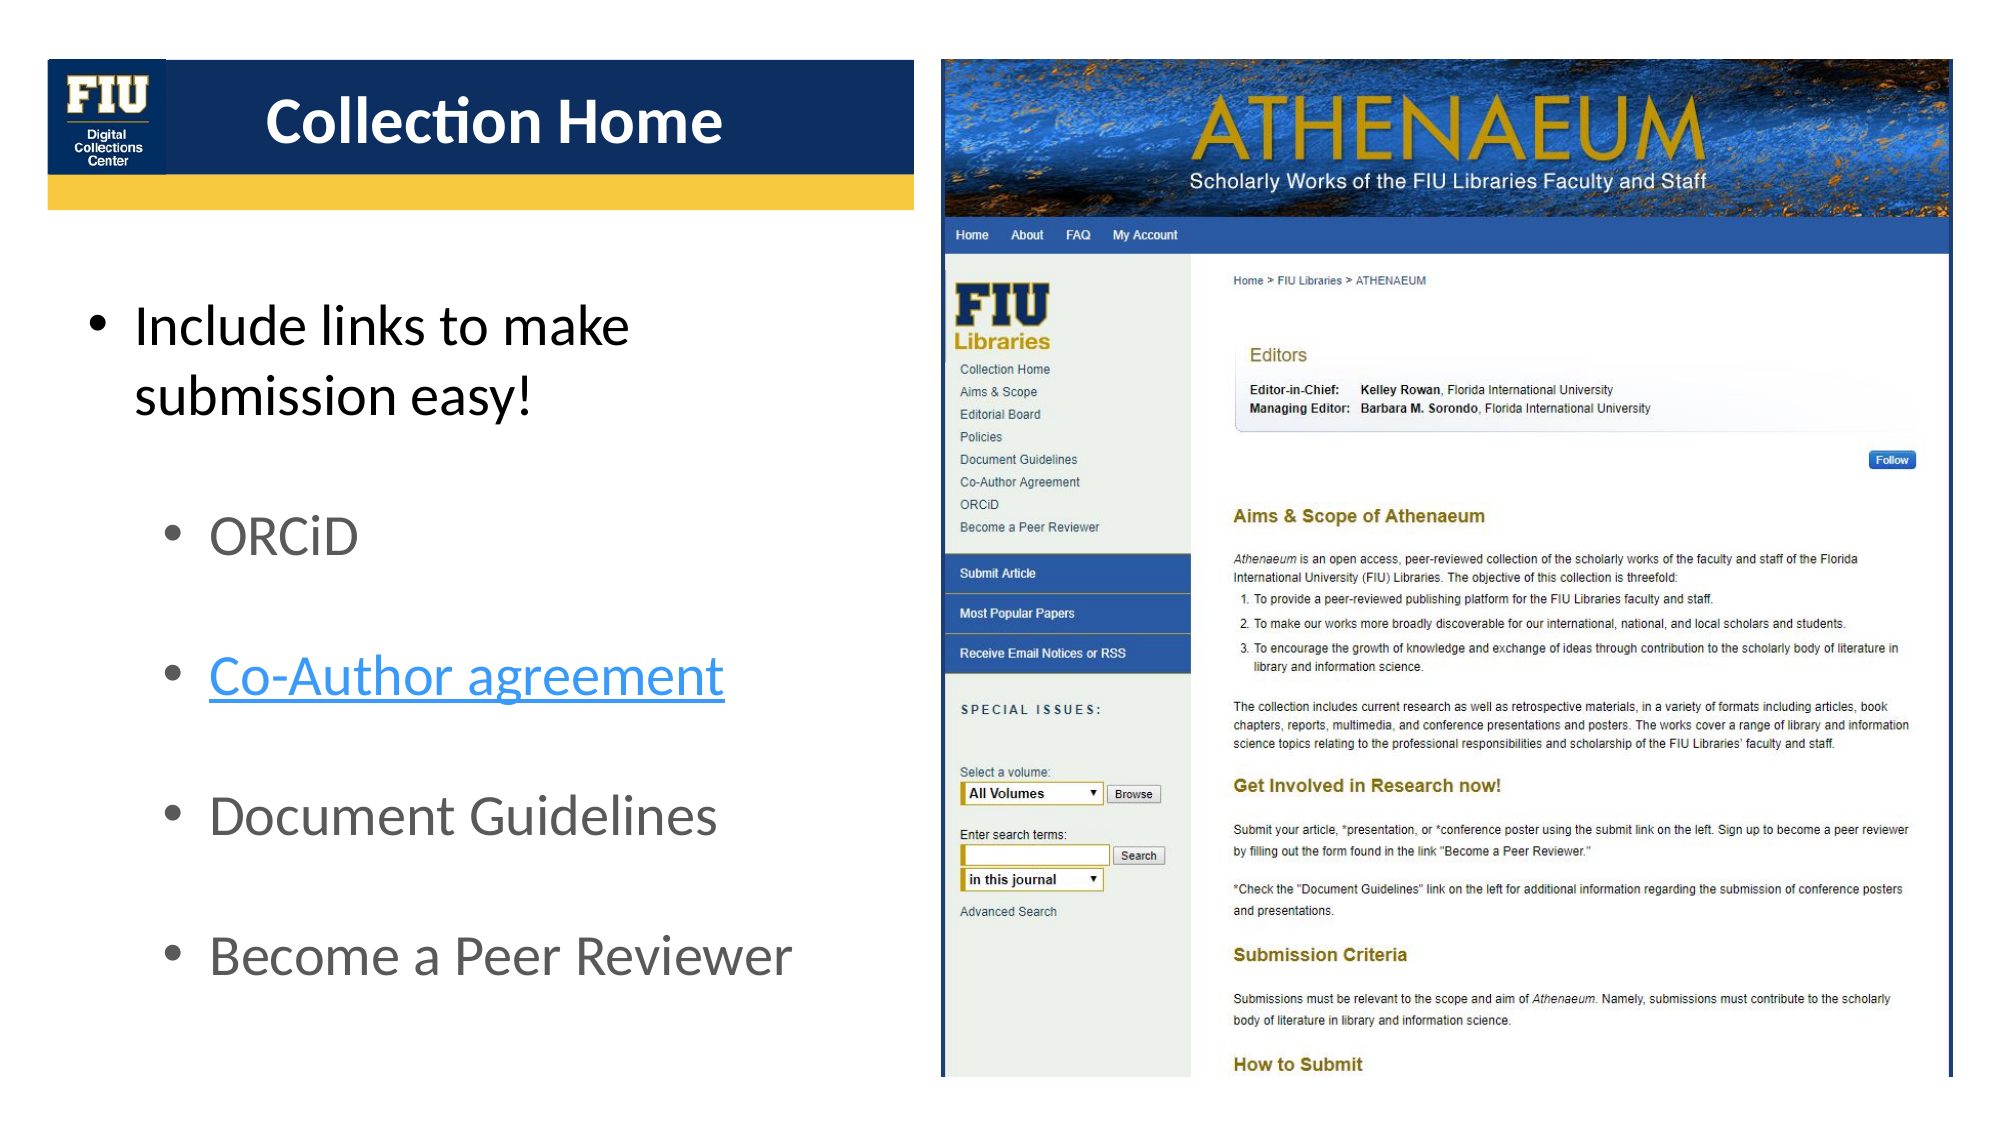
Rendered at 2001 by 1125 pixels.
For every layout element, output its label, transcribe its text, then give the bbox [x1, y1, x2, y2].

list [941, 59, 1953, 1077]
picture [49, 59, 166, 177]
text_box Collection Home [251, 69, 747, 164]
title [166, 59, 914, 174]
text_box [47, 174, 915, 211]
text_box Include links to make submission easy! ORCiD Co-Author agreement Document Guidelines Become a Peer Reviewer [72, 280, 914, 995]
